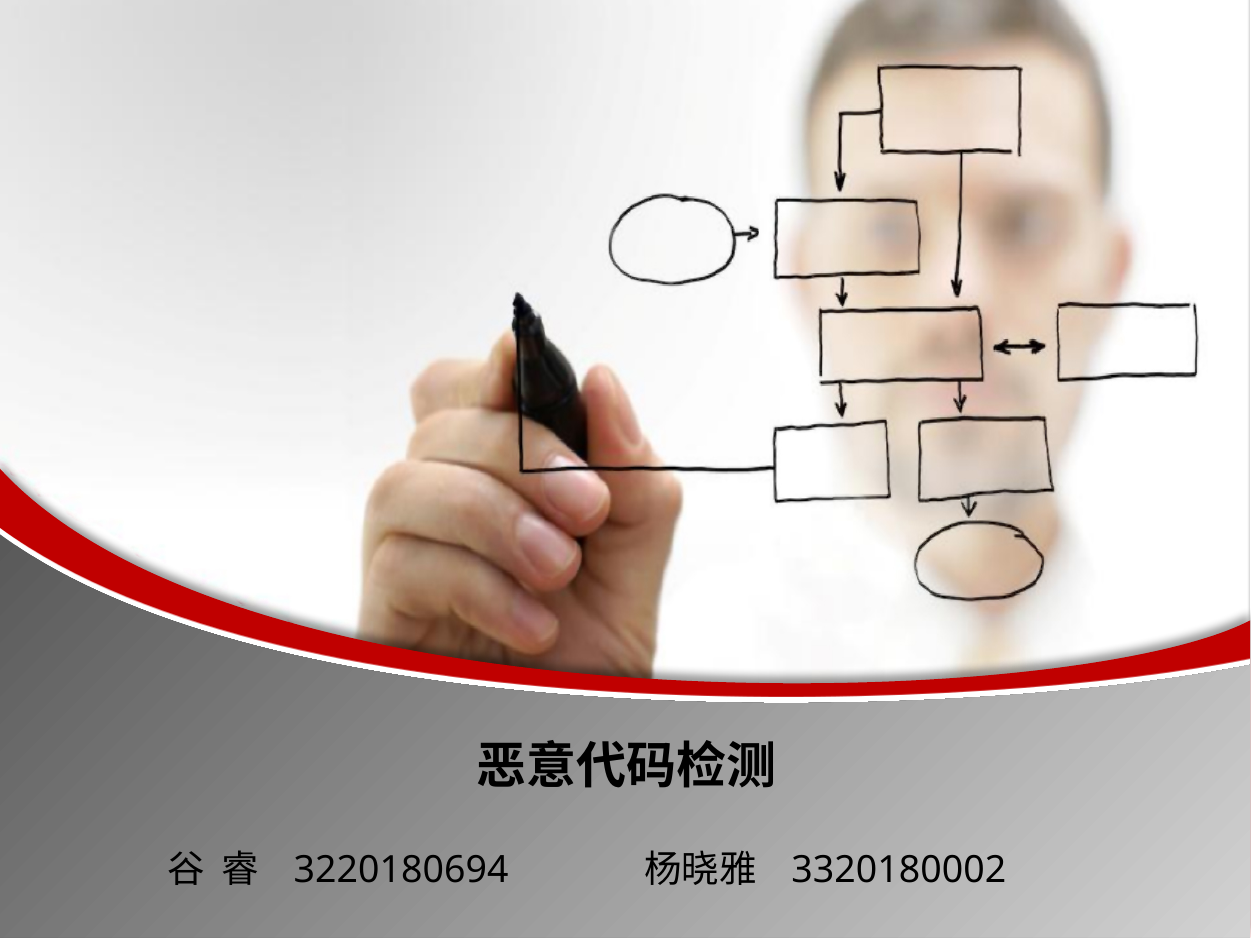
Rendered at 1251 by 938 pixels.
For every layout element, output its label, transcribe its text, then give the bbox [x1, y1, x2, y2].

text_box 谷 睿 3220180694 杨晓雅 3320180002 [152, 837, 1250, 938]
title 恶意代码检测 [9, 708, 1244, 820]
picture [0, 0, 1250, 683]
